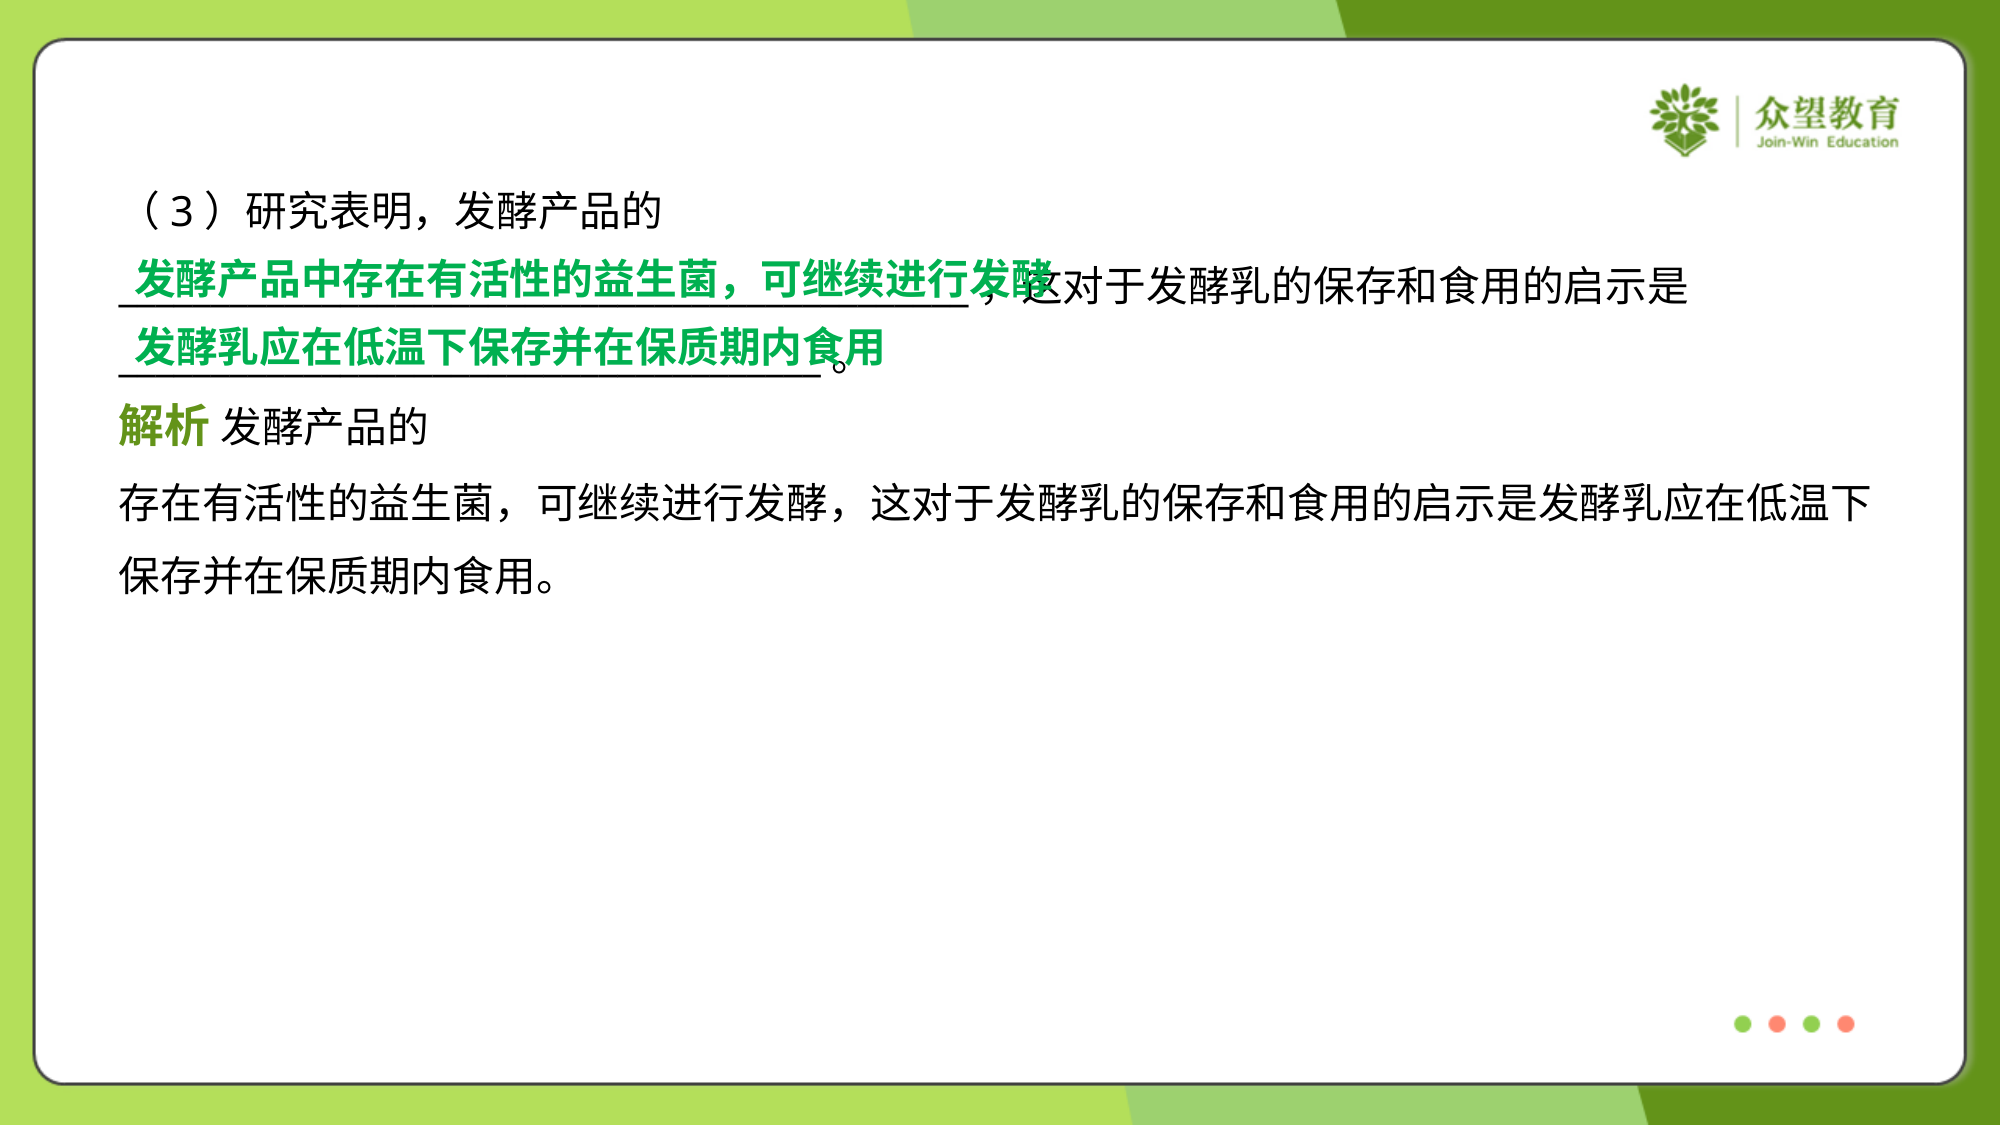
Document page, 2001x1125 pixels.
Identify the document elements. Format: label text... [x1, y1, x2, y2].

text_box 发酵产品中存在有活性的益生菌，可继续进行发酵 [120, 228, 1067, 296]
picture [0, 0, 2000, 1125]
text_box 发酵乳应在低温下保存并在保质期内食用 [120, 299, 901, 364]
